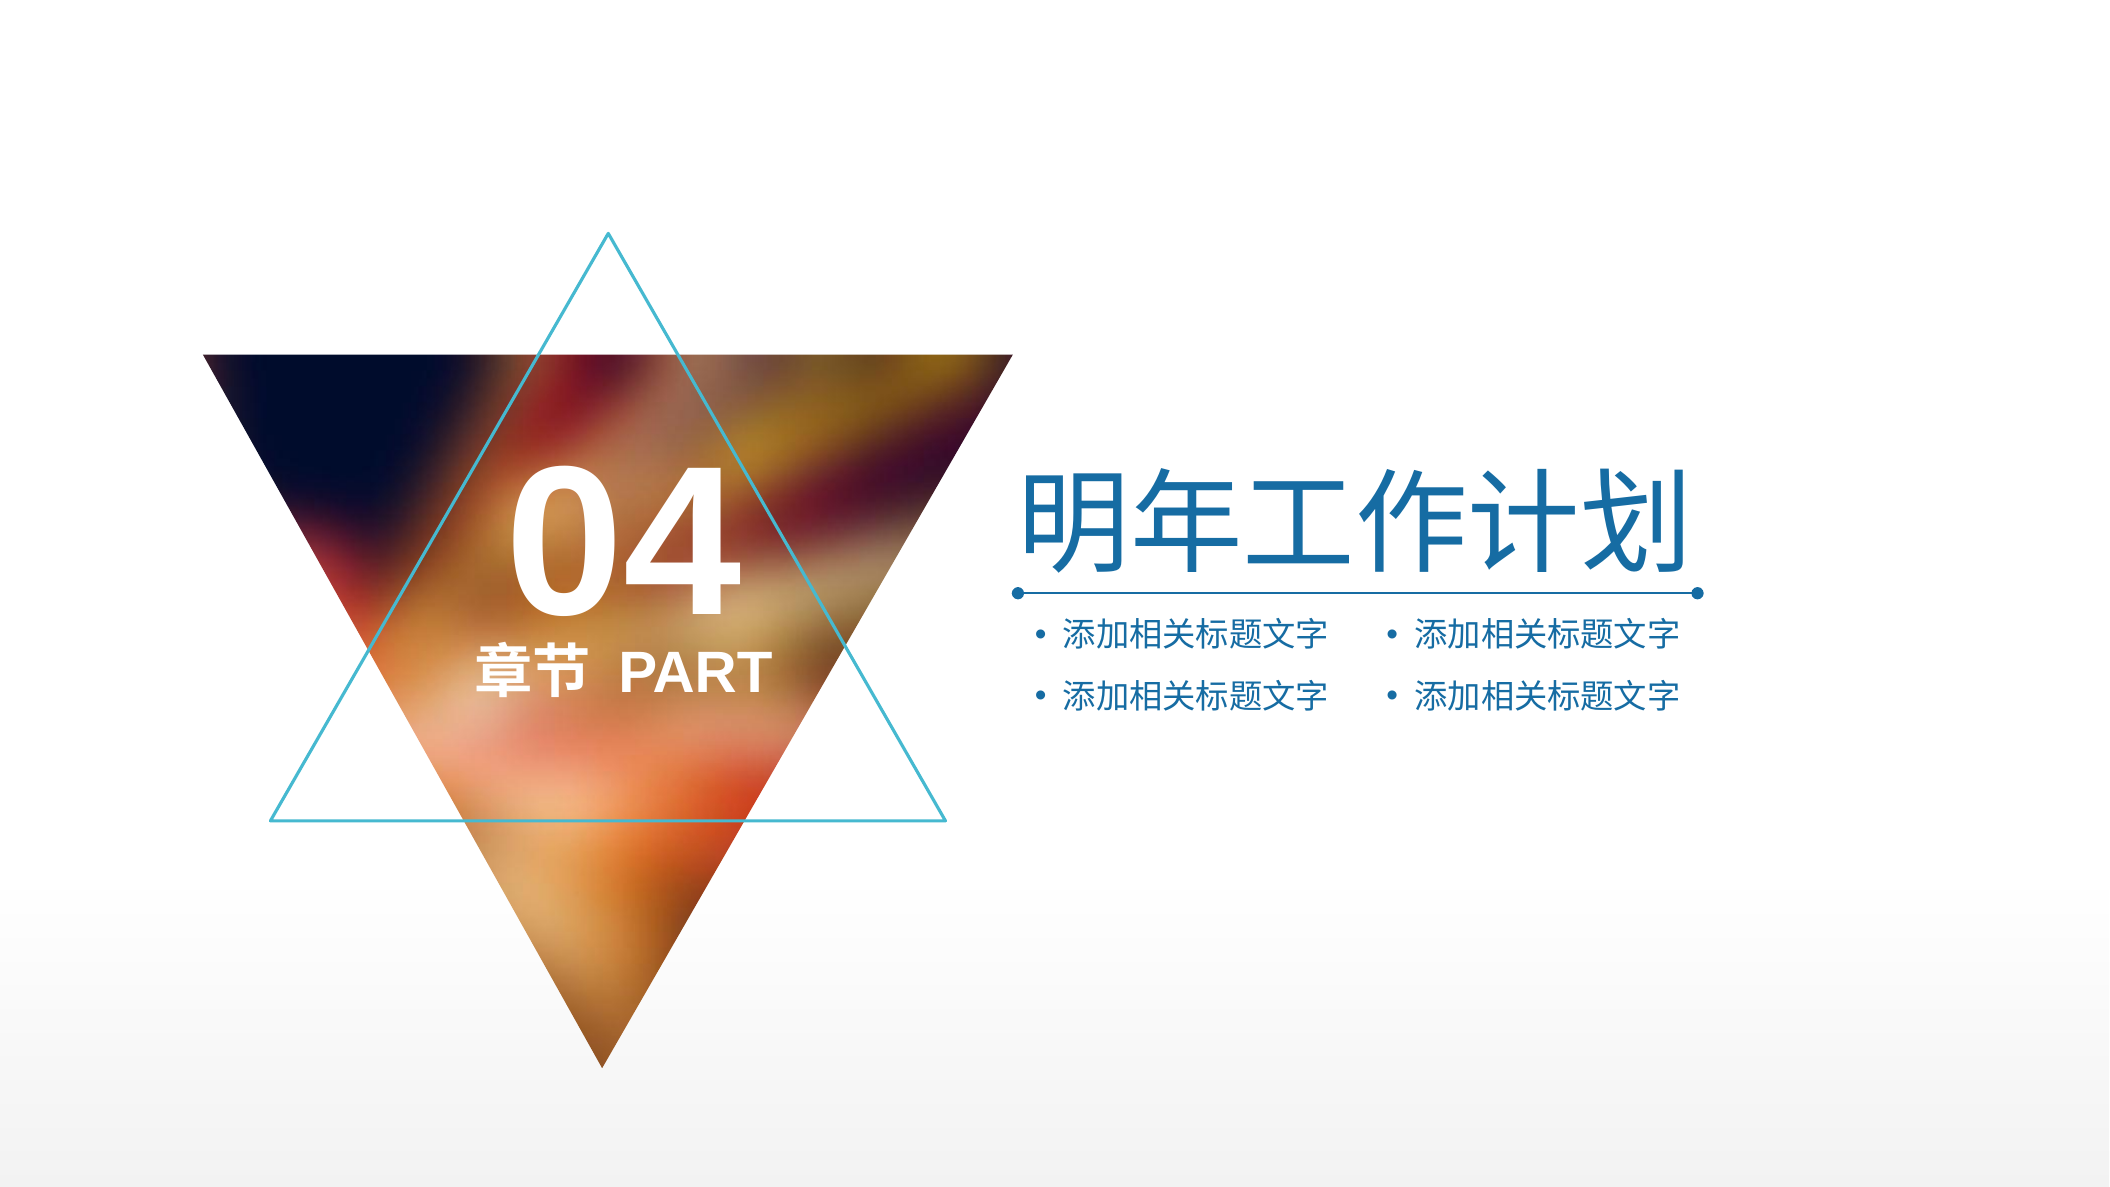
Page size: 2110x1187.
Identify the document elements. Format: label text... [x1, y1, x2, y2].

text_box [463, 821, 745, 1069]
text_box 添加相关标题文字 [1371, 667, 1696, 723]
text_box [270, 701, 946, 821]
text_box [763, 502, 839, 634]
text_box [377, 449, 484, 634]
text_box 添加相关标题文字 [1371, 606, 1696, 661]
text_box 添加相关标题文字 [1019, 606, 1344, 661]
text_box [202, 354, 538, 634]
text_box 04 [484, 401, 763, 634]
text_box 章节 PART [339, 634, 908, 705]
text_box 添加相关标题文字 [1019, 667, 1344, 723]
text_box [511, 233, 705, 401]
text_box 明年工作计划 [1017, 450, 1751, 586]
text_box [679, 354, 1013, 634]
